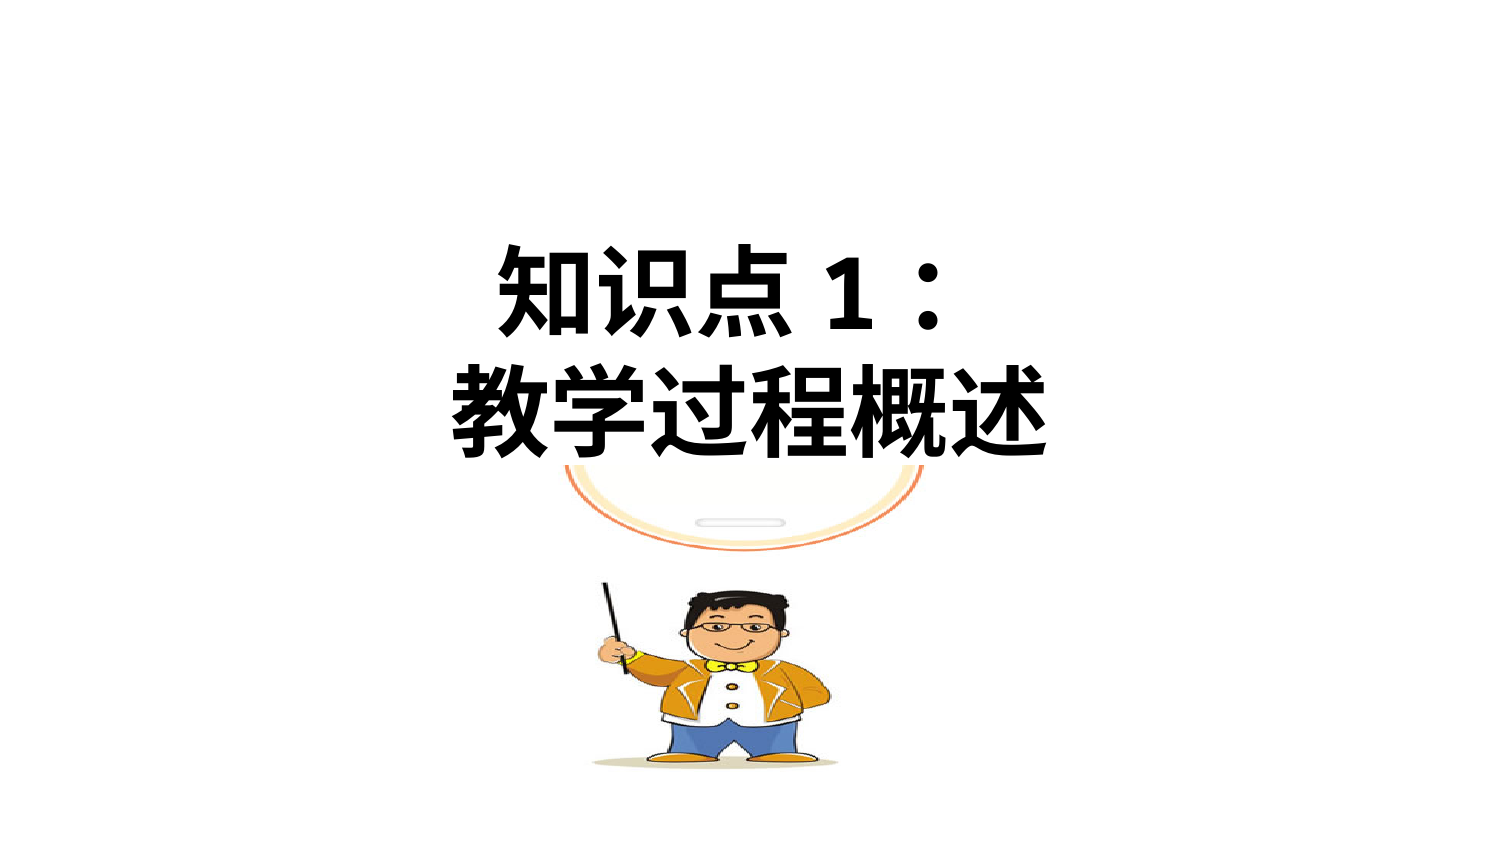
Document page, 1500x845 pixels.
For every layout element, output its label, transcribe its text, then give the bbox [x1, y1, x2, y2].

picture [522, 465, 926, 788]
title 知识点1： 教学过程概述 [40, 234, 1460, 466]
